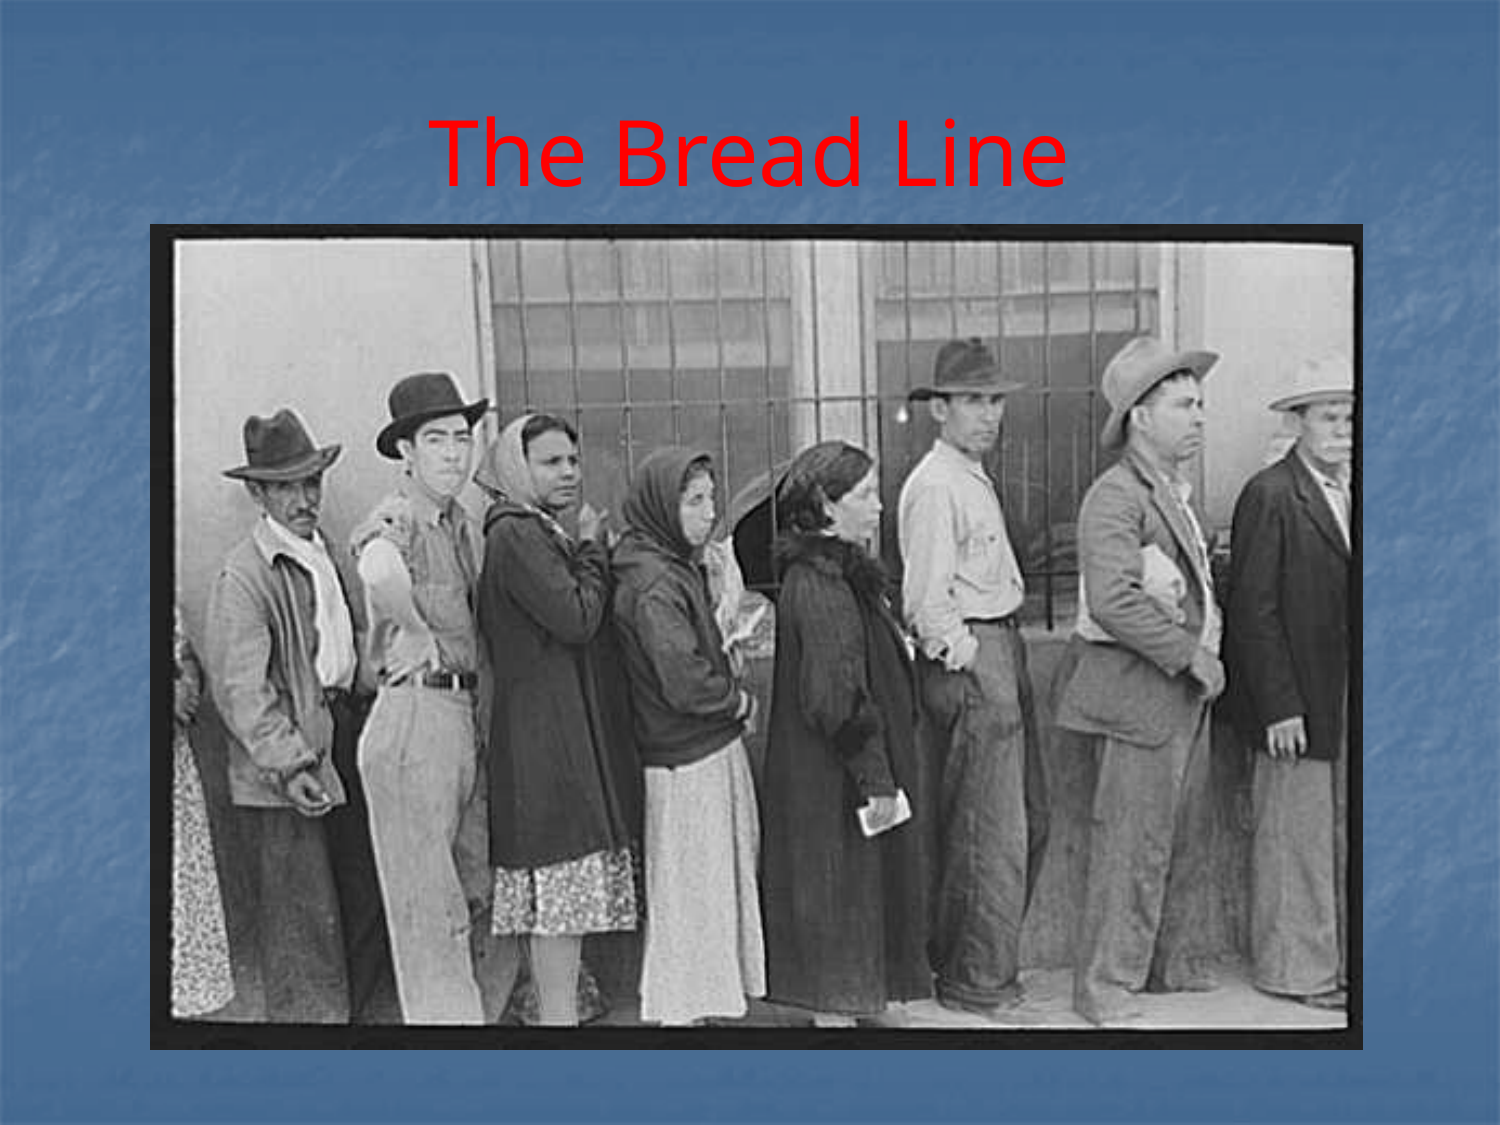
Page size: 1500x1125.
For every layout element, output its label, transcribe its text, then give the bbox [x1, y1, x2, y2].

title The Bread Line [74, 62, 1426, 238]
picture [149, 224, 1363, 1051]
